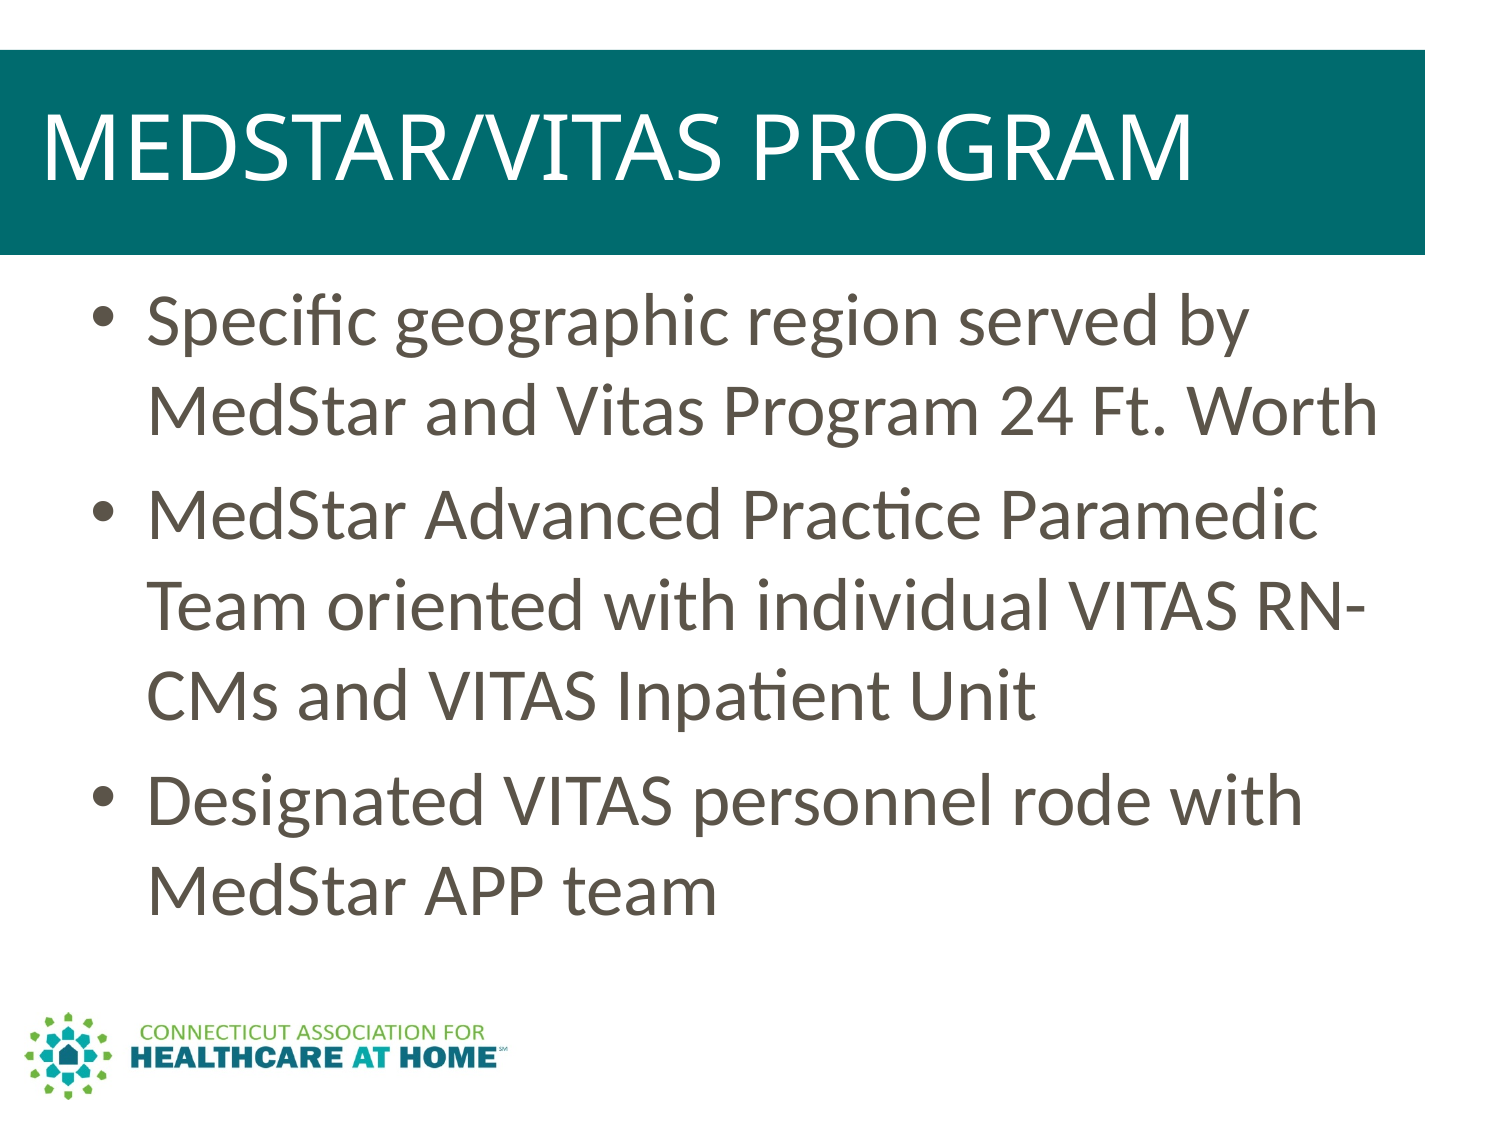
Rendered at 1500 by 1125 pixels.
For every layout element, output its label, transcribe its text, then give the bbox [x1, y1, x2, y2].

picture [24, 1012, 520, 1101]
list Specific geographic region served by MedStar and Vitas Program 24 Ft. Worth MedStar Advanced Practice Paramedic Team oriented with individual VITAS RN-CMs and VITAS Inpatient Unit Designated VITAS personnel rode with MedStar APP team [75, 262, 1425, 1005]
text_box [0, 48, 1427, 257]
title Medstar/VITAS program [24, 50, 1375, 238]
